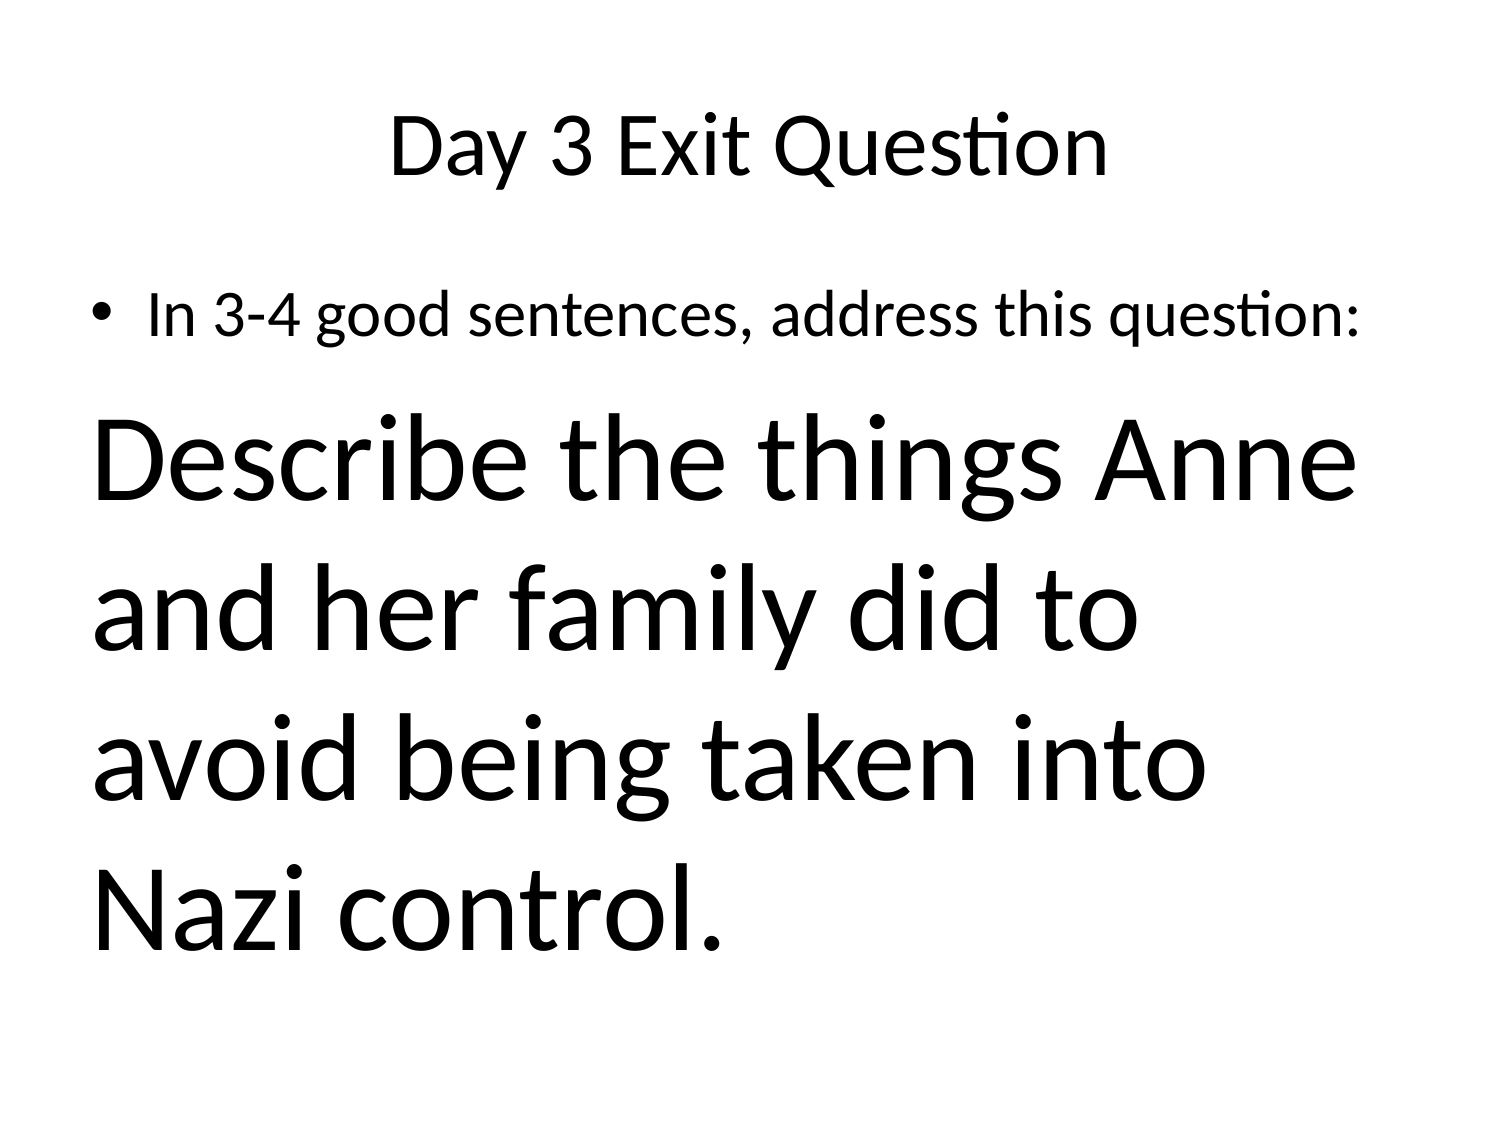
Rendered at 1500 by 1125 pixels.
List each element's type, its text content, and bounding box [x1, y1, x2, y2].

list In 3-4 good sentences, address this question: Describe the things Anne and her family did to avoid being taken into Nazi control. [75, 262, 1425, 1005]
title Day 3 Exit Question [75, 45, 1425, 233]
